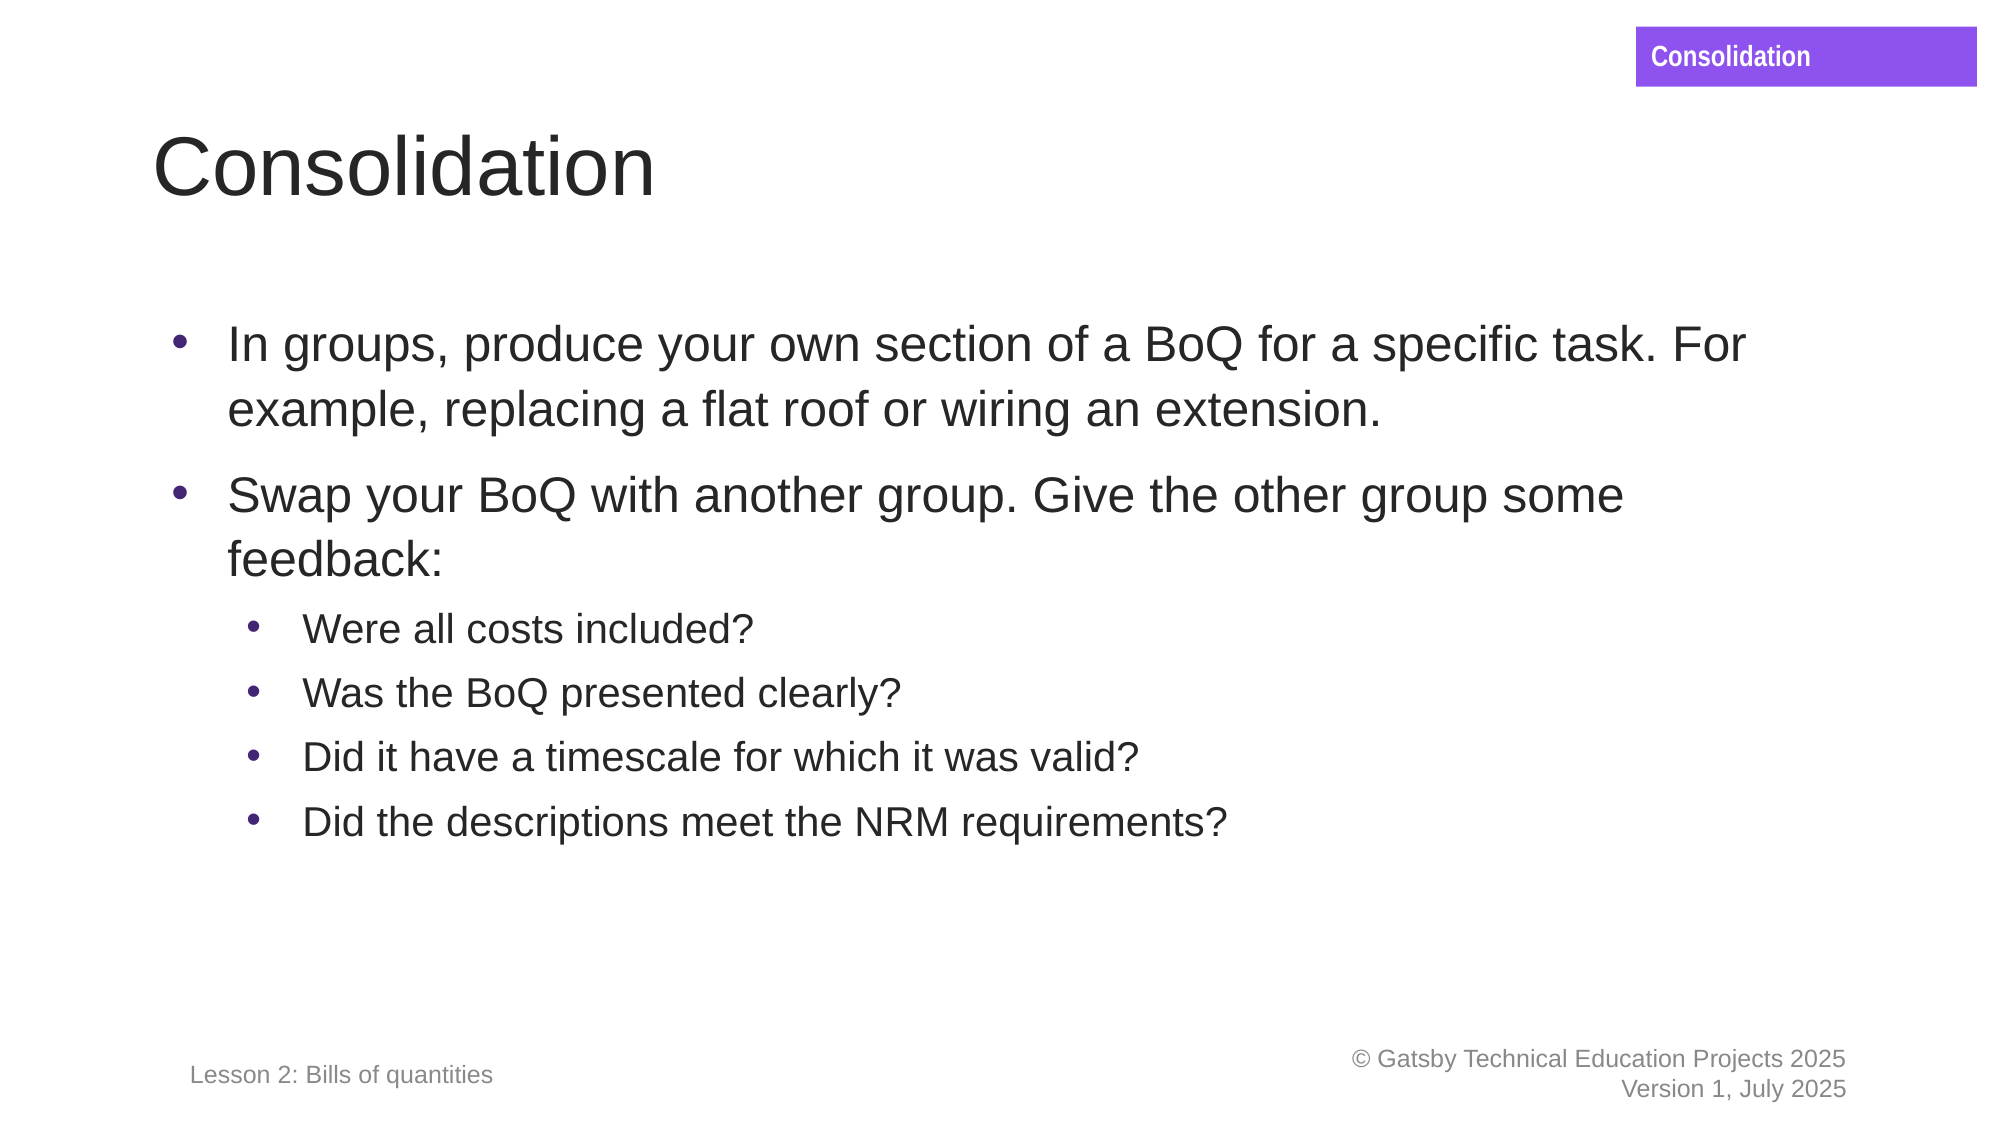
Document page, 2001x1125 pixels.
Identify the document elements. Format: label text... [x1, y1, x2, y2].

list Consolidation [1636, 26, 1977, 87]
title Consolidation [137, 59, 1863, 278]
list Lesson 2: Bills of quantities [137, 1042, 829, 1103]
list In groups, produce your own section of a BoQ for a specific task. For example, replacing a flat roof or wiring an extension. Swap your BoQ with another group. Give the other group some feedback: Were all costs included? Was the BoQ presented clearly? Did it have a timescale for which it was valid? Did the descriptions meet the NRM requirements? [137, 299, 1863, 1014]
